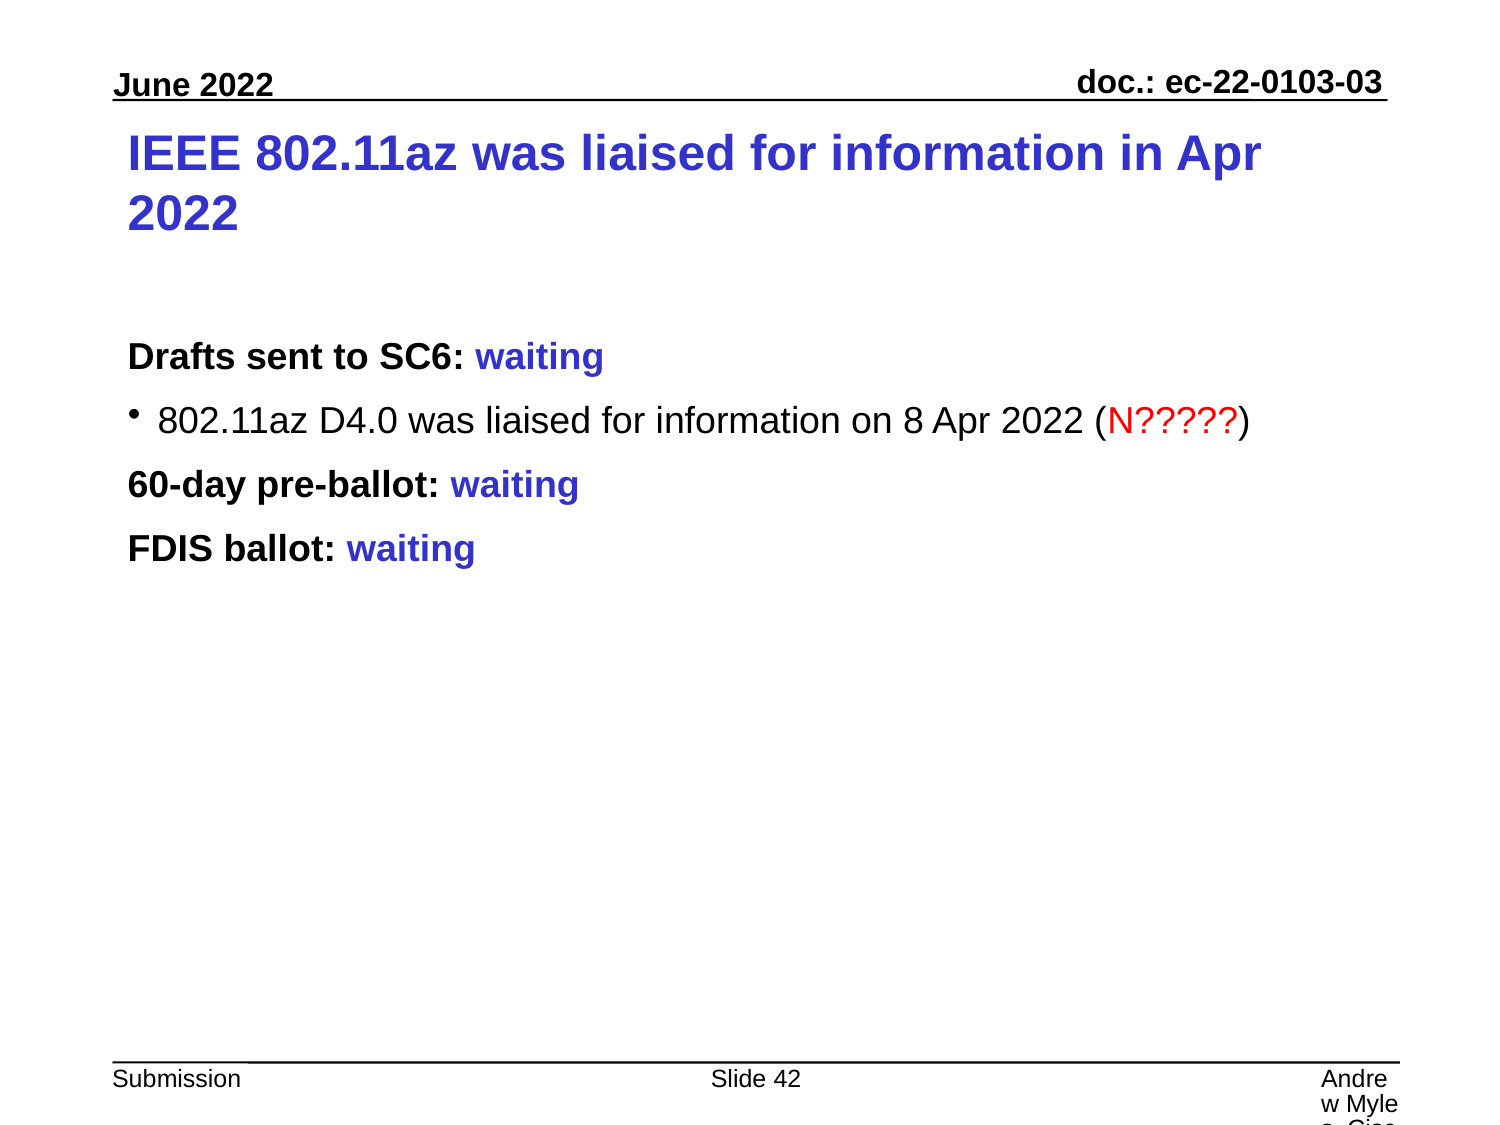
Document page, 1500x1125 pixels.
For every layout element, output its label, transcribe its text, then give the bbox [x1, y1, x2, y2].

slide_number Slide 42 [709, 1061, 803, 1093]
footer Andrew Myles, Cisco [1320, 1061, 1402, 1093]
title IEEE 802.11az was liaised for information in Apr 2022 [112, 112, 1388, 288]
list Drafts sent to SC6: waiting 802.11az D4.0 was liaised for information on 8 Apr 2022 (N?????) 60-day pre-ballot: waiting FDIS ballot: waiting [112, 324, 1388, 1000]
